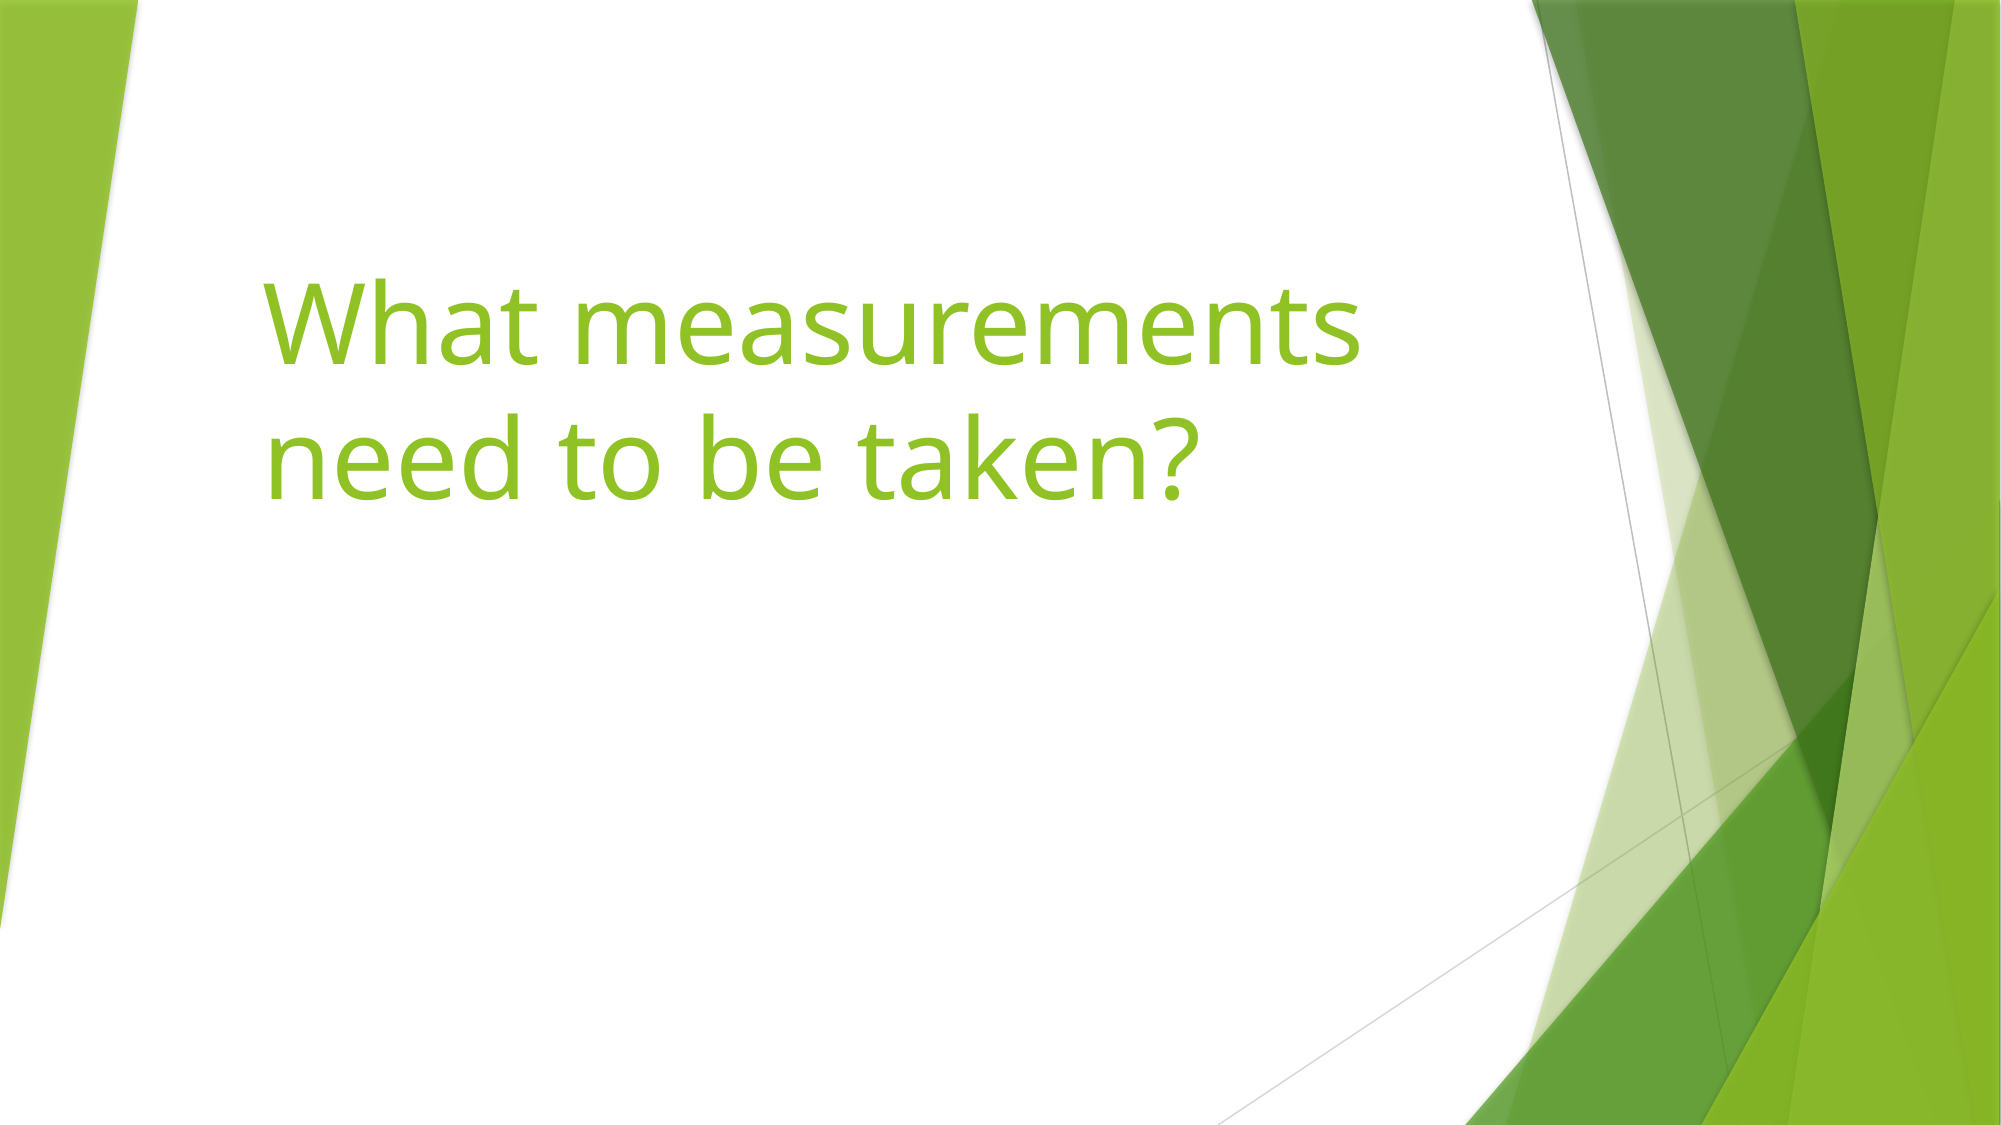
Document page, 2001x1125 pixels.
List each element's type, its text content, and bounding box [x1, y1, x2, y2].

title What measurements need to be taken? [247, 219, 1522, 665]
